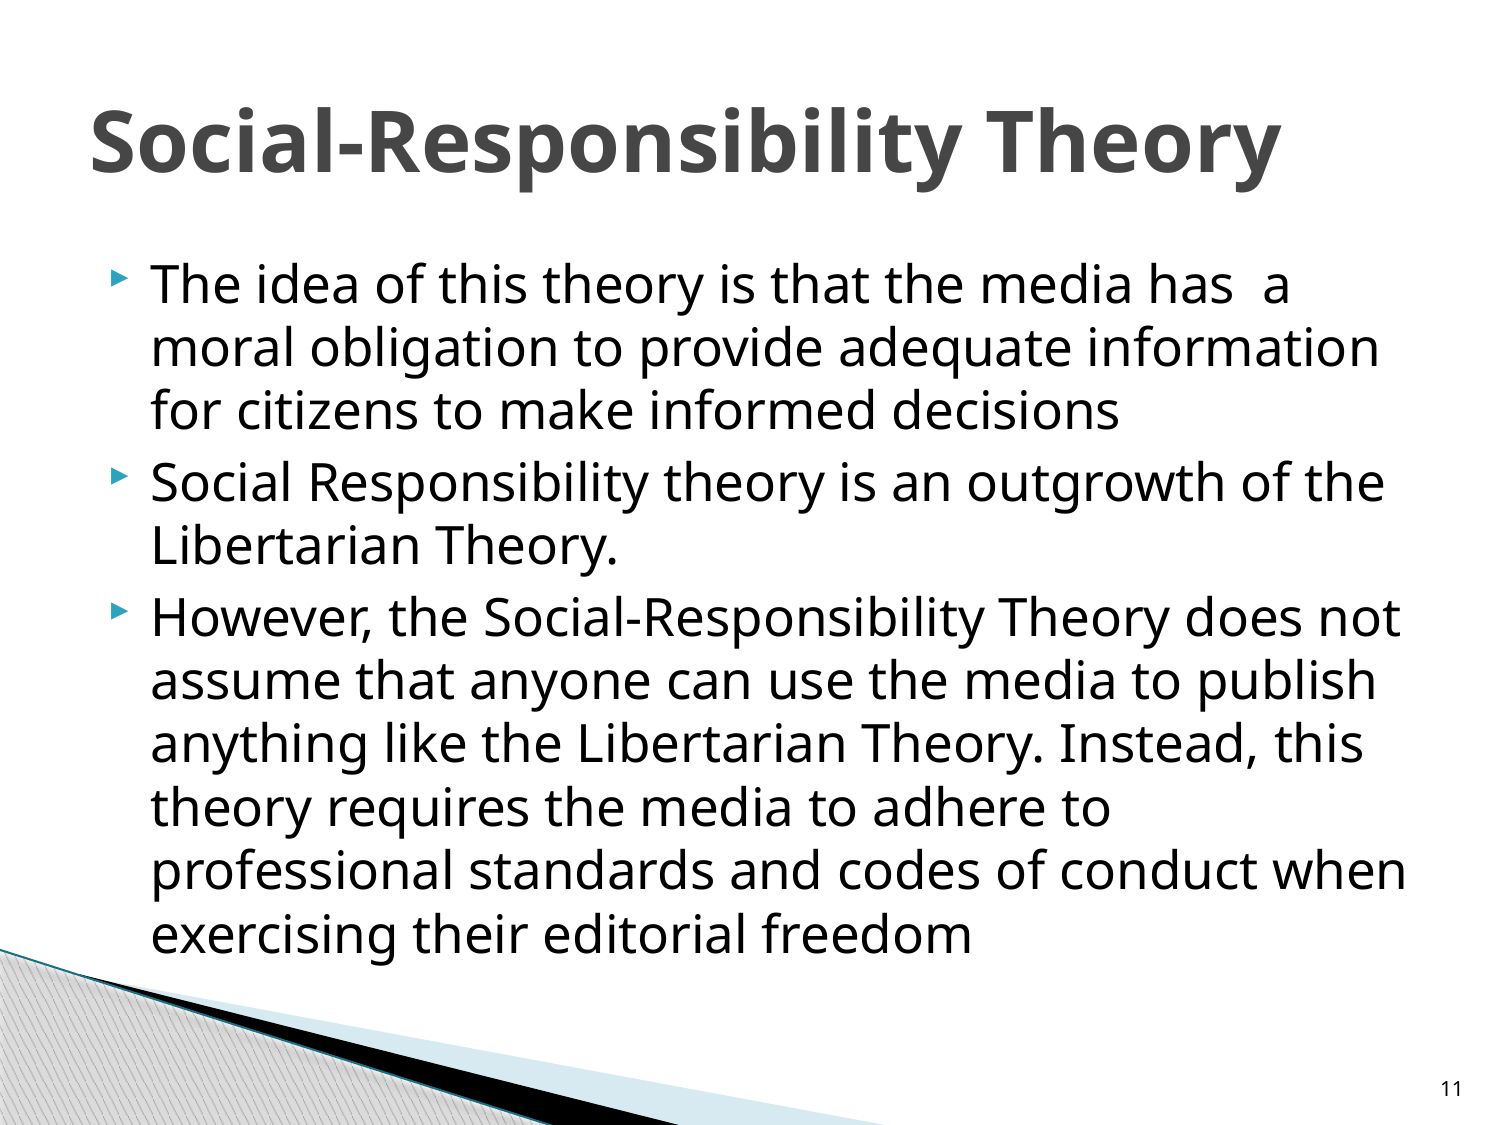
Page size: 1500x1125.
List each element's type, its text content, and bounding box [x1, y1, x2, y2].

slide_number 11 [1418, 1051, 1479, 1112]
title Social-Responsibility Theory [75, 45, 1425, 233]
list The idea of this theory is that the media has a moral obligation to provide adequate information for citizens to make informed decisions Social Responsibility theory is an outgrowth of the Libertarian Theory. However, the Social-Responsibility Theory does not assume that anyone can use the media to publish anything like the Libertarian Theory. Instead, this theory requires the media to adhere to professional standards and codes of conduct when exercising their editorial freedom [75, 243, 1425, 986]
